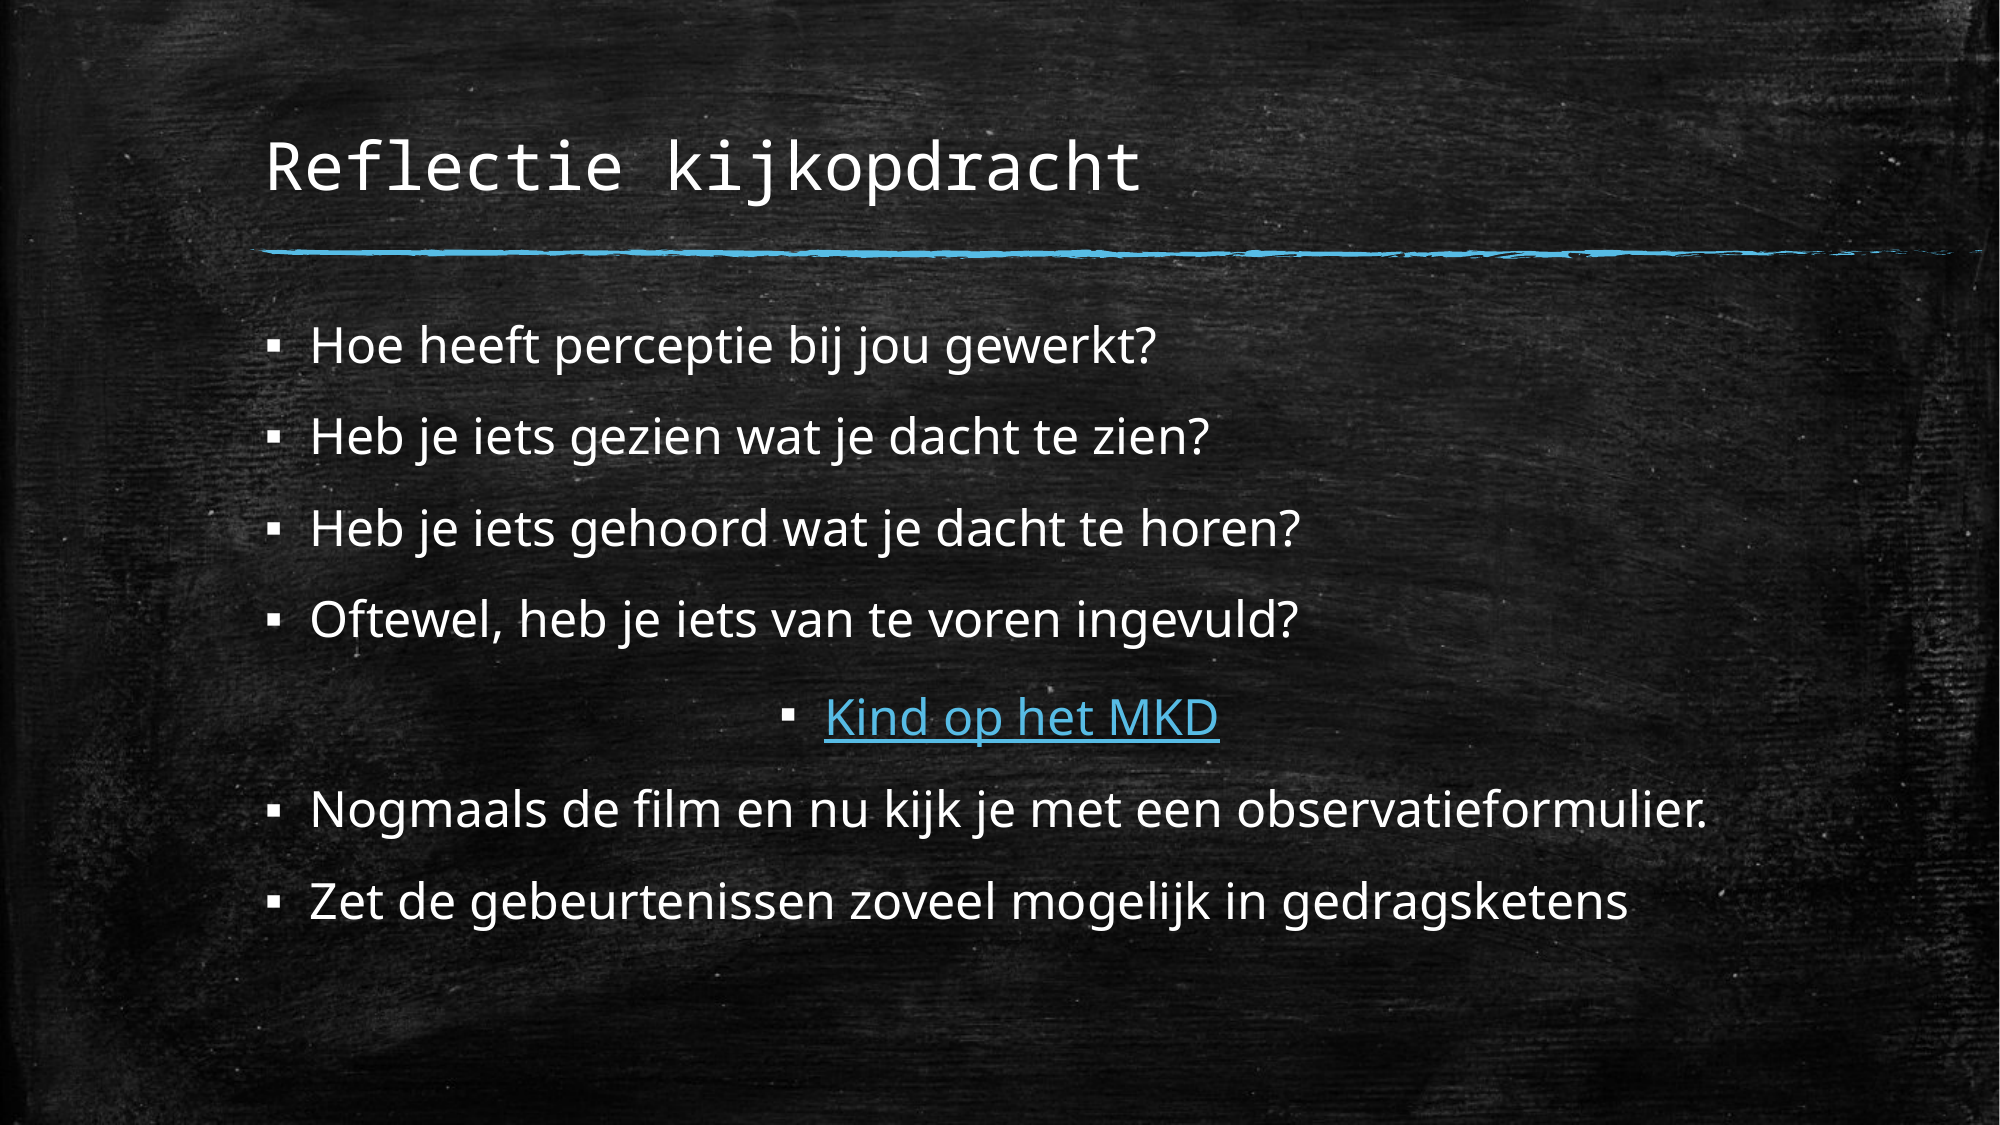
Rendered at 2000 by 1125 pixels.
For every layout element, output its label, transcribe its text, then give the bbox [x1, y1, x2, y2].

list Hoe heeft perceptie bij jou gewerkt? Heb je iets gezien wat je dacht te zien? Heb je iets gehoord wat je dacht te horen? Oftewel, heb je iets van te voren ingevuld? Kind op het MKD Nogmaals de film en nu kijk je met een observatieformulier. Zet de gebeurtenissen zoveel mogelijk in gedragsketens [249, 312, 1750, 1013]
title Reflectie kijkopdracht [249, 45, 1750, 213]
